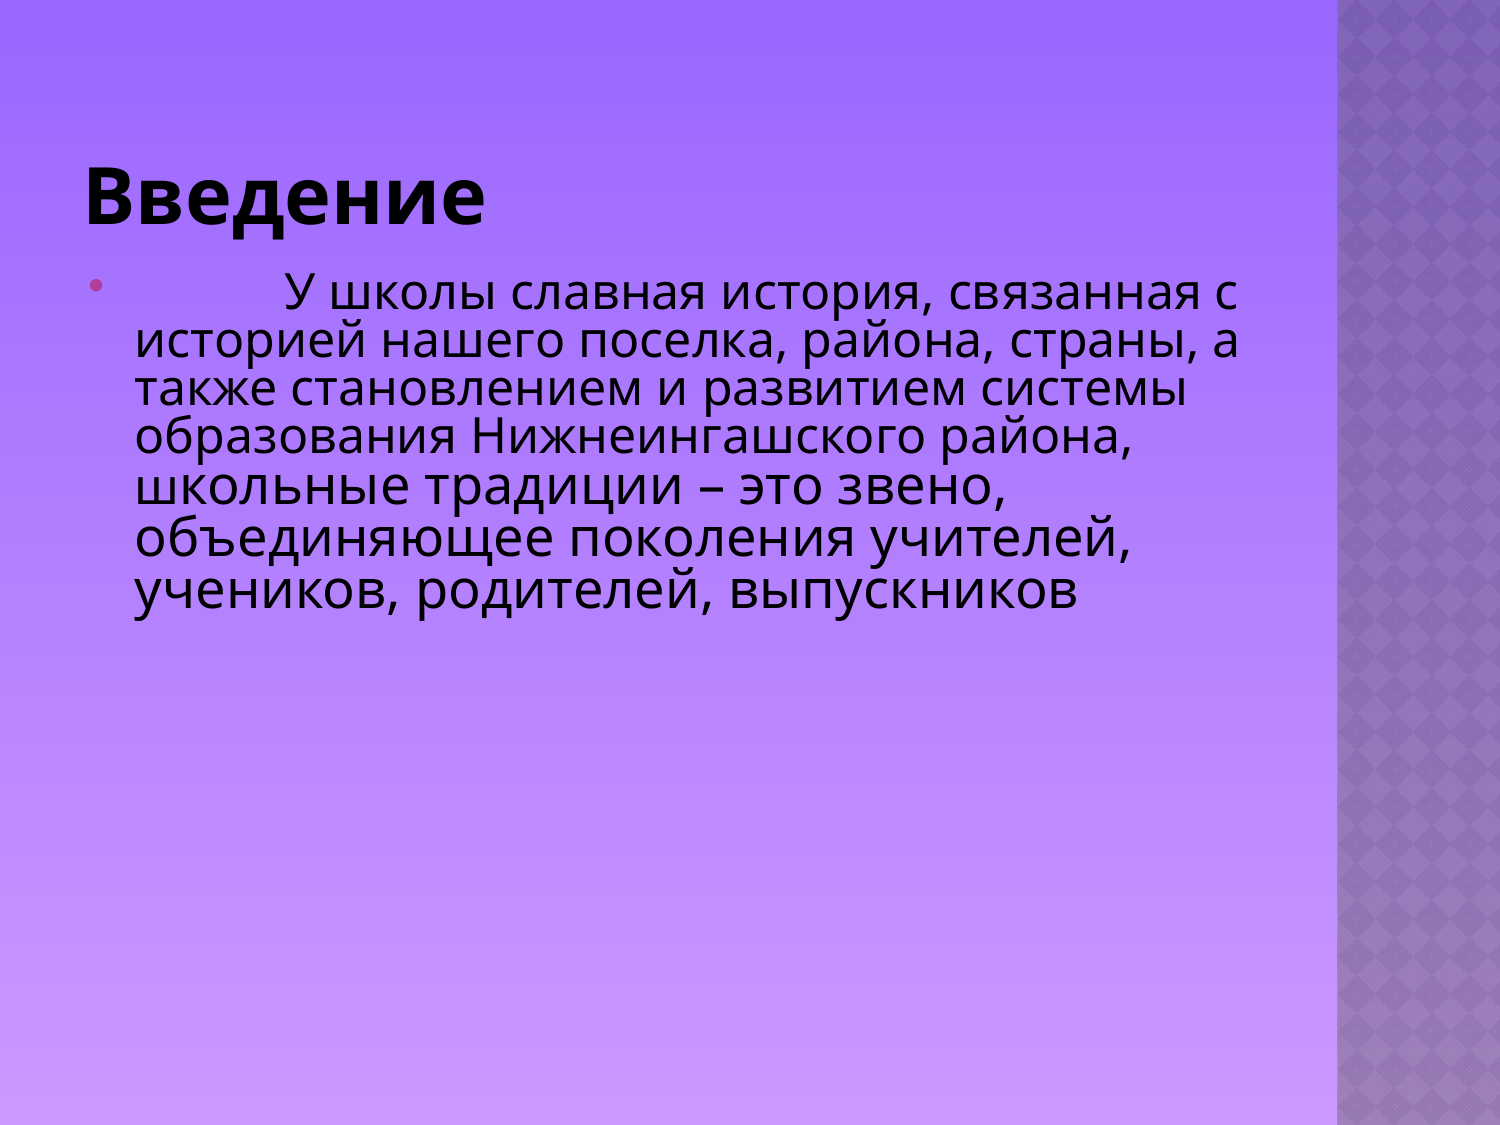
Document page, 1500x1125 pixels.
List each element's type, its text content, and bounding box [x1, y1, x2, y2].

title Введение [75, 52, 1263, 241]
list У школы славная история, связанная с историей нашего поселка, района, страны, а также становлением и развитием системы образования Нижнеингашского района, школьные традиции – это звено, объединяющее поколения учителей, учеников, родителей, выпускников [74, 263, 1263, 1060]
